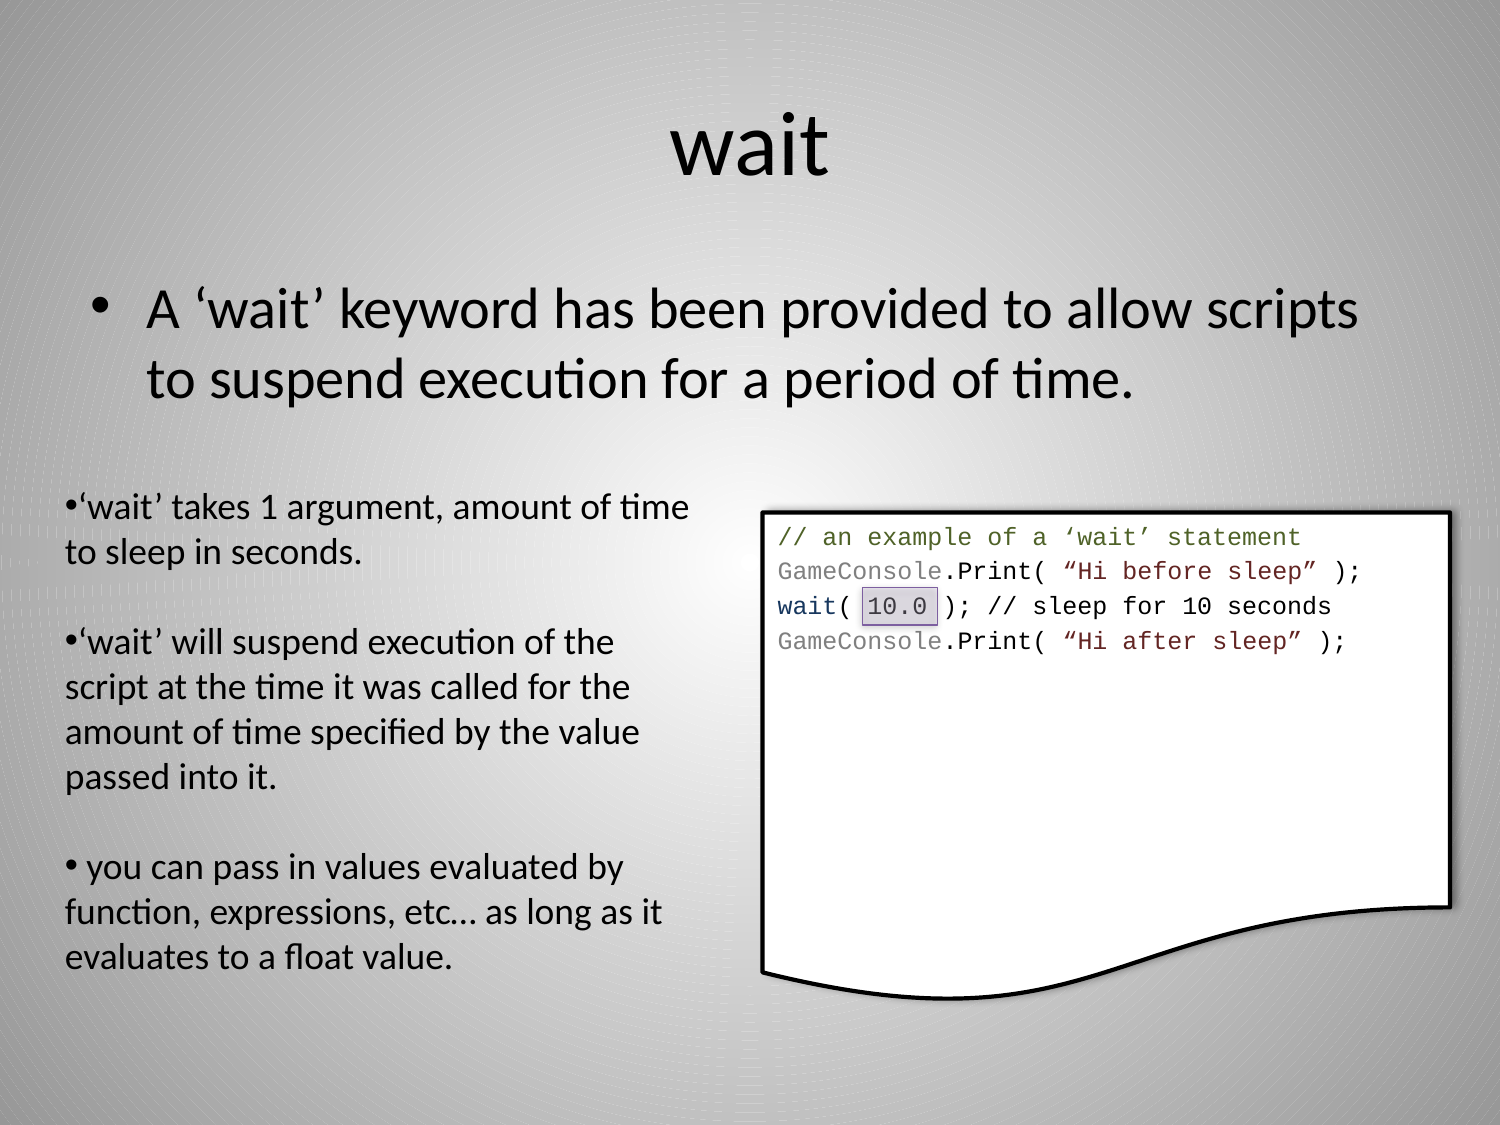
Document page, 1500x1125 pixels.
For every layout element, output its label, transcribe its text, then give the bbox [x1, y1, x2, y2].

text_box [862, 587, 938, 626]
list A ‘wait’ keyword has been provided to allow scripts to suspend execution for a period of time. [75, 262, 1425, 463]
text_box ‘wait’ takes 1 argument, amount of time to sleep in seconds. ‘wait’ will suspend execution of the script at the time it was called for the amount of time specified by the value passed into it. you can pass in values evaluated by function, expressions, etc… as long as it evaluates to a float value. [49, 474, 713, 985]
text_box // an example of a ‘wait’ statement GameConsole.Print( “Hi before sleep” ); wait( 10.0 ); // sleep for 10 seconds GameConsole.Print( “Hi after sleep” ); [760, 510, 1453, 1001]
title wait [75, 45, 1425, 233]
